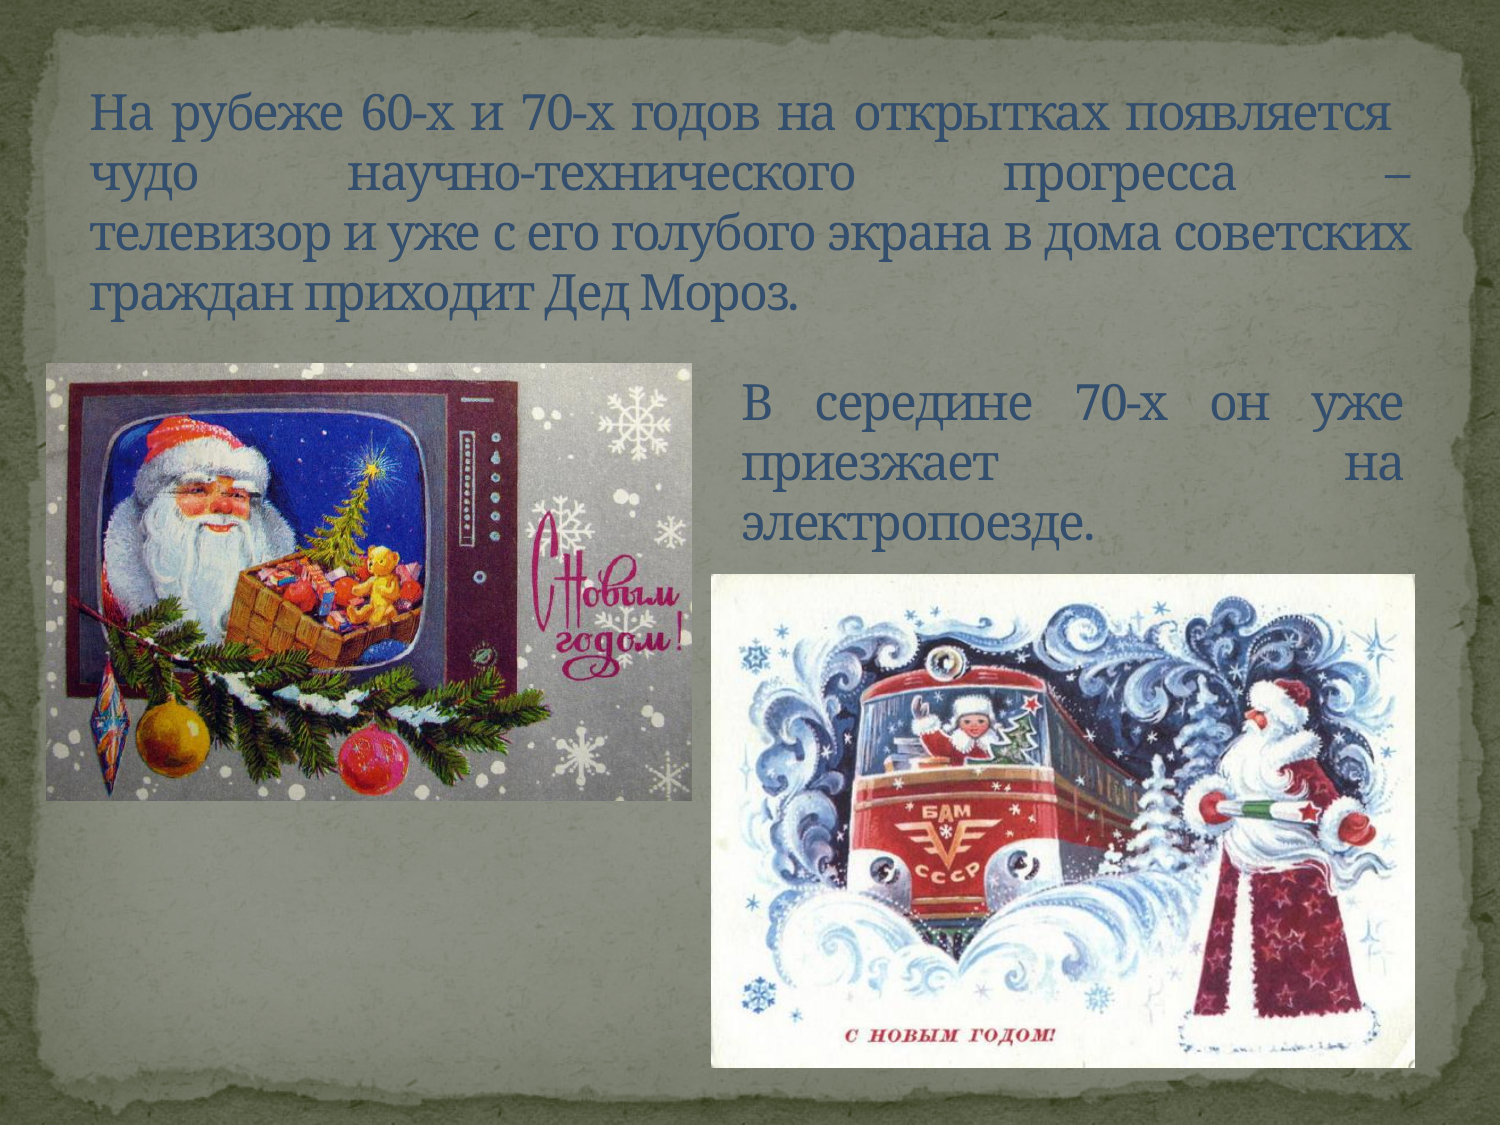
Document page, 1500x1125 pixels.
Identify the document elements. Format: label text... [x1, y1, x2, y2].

text_box В середине 70-х он уже приезжает на электропоезде. [726, 363, 1418, 558]
picture [46, 363, 692, 801]
picture [711, 574, 1415, 1068]
title На рубеже 60-х и 70-х годов на открытках появляется чудо научно-технического прогресса – телевизор и уже с его голубого экрана в дома советских граждан приходит Дед Мороз. [74, 45, 1425, 329]
